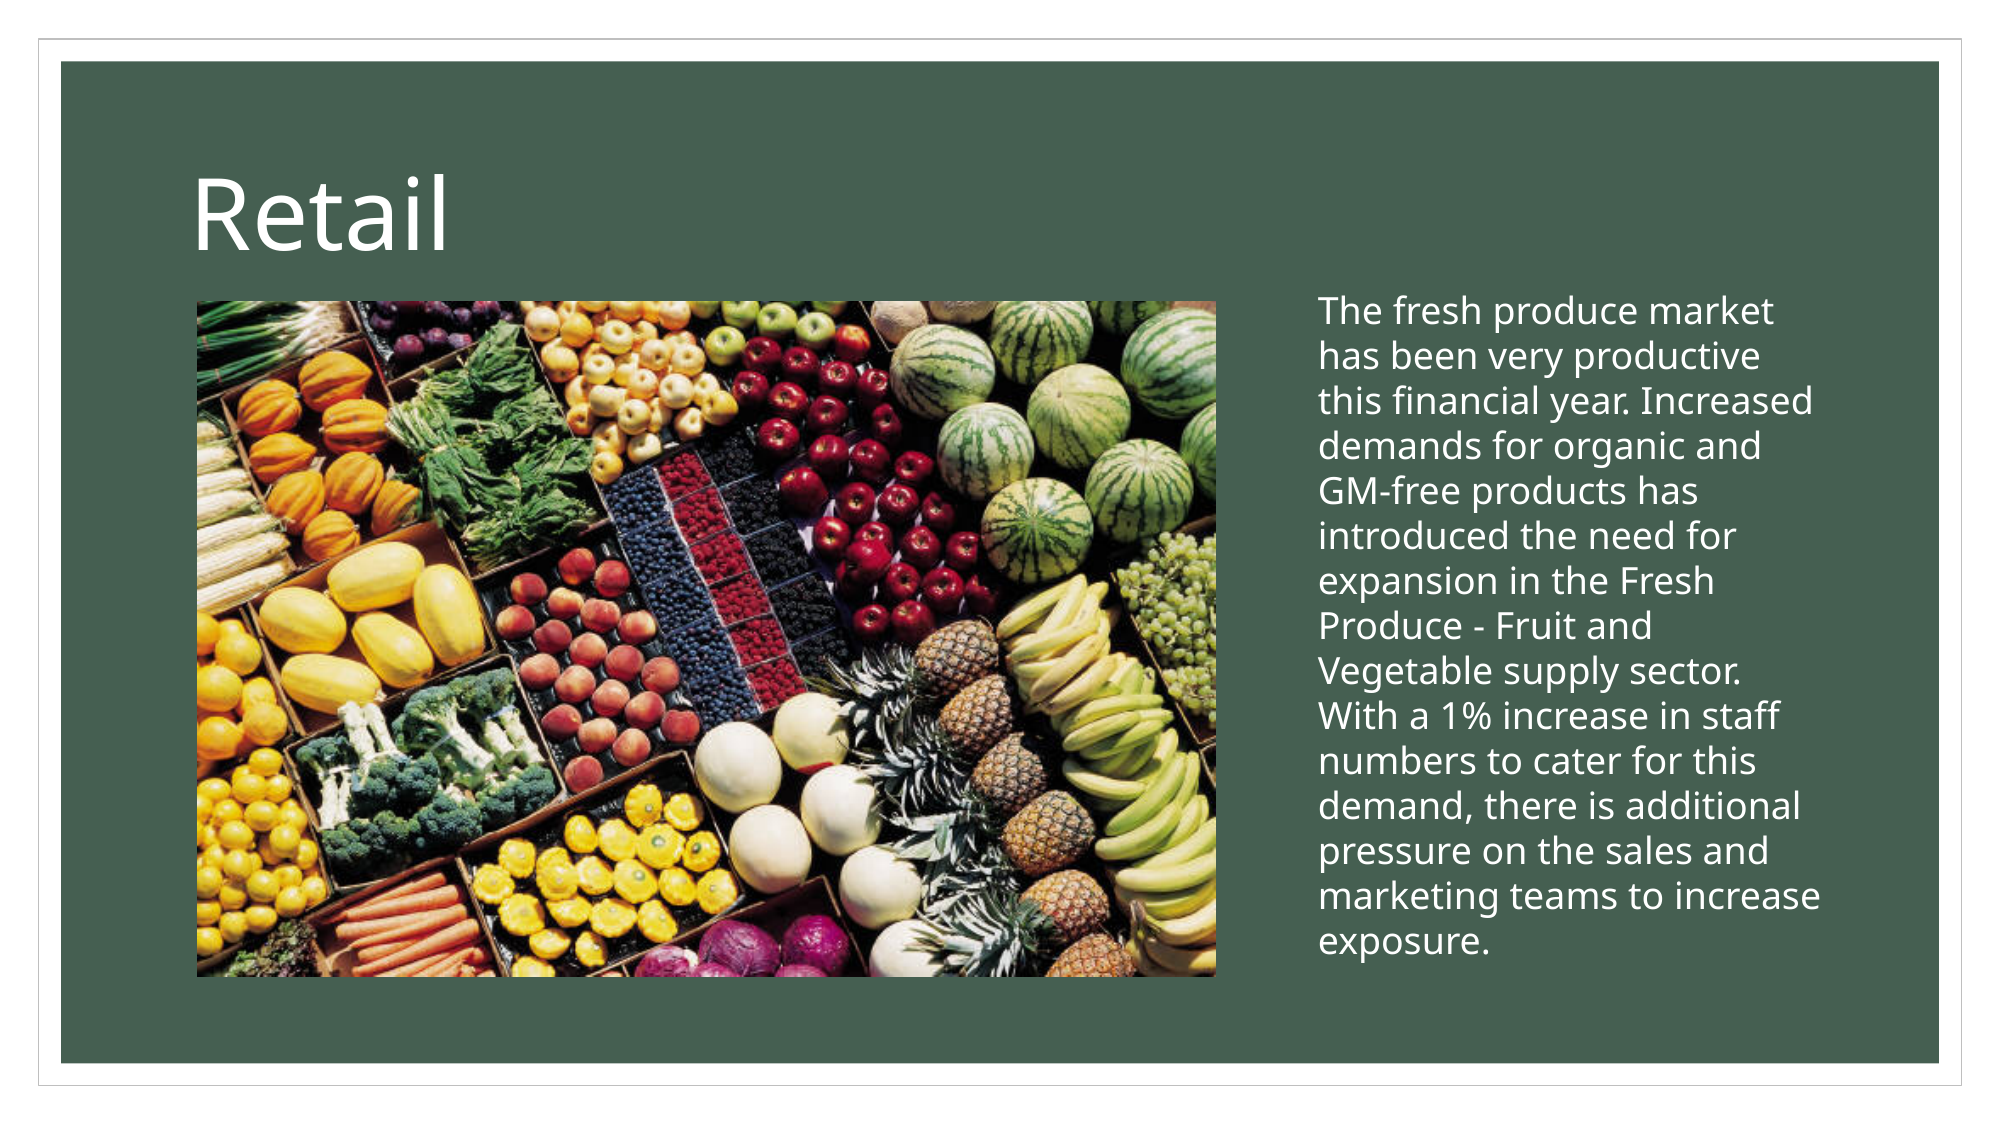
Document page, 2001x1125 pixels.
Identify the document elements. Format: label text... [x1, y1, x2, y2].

title Retail [174, 105, 1825, 331]
picture [197, 301, 1216, 977]
text_box The fresh produce market has been very productive this financial year. Increased demands for organic and GM-free products has introduced the need for expansion in the Fresh Produce - Fruit and Vegetable supply sector. With a 1% increase in staff numbers to cater for this demand, there is additional pressure on the sales and marketing teams to increase exposure. [1303, 279, 1848, 970]
